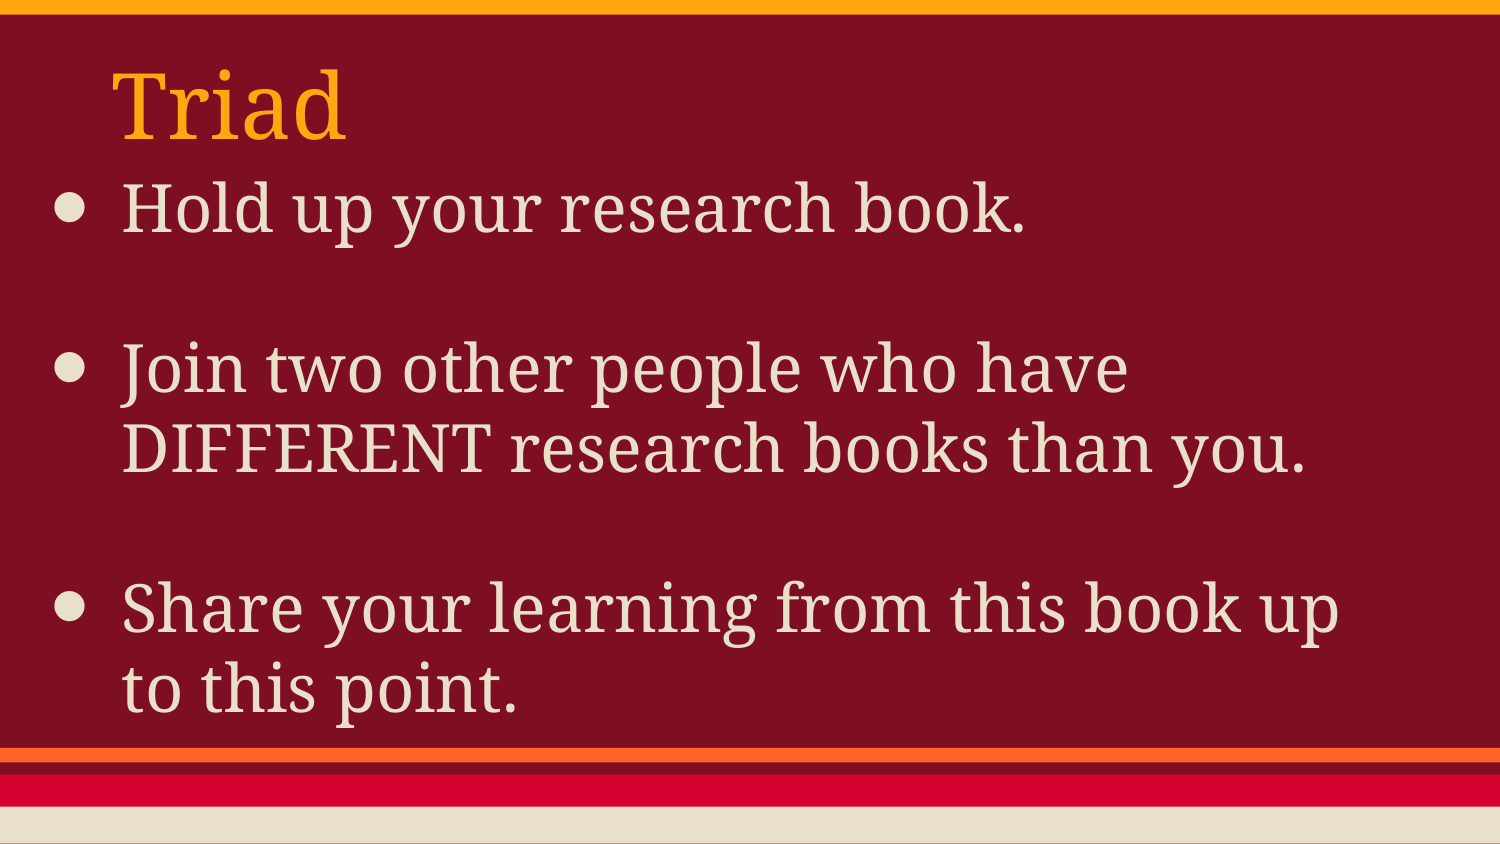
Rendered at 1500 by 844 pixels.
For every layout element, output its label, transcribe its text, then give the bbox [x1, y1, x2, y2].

title Triad [50, 32, 1401, 173]
list Hold up your research book. Join two other people who have DIFFERENT research books than you. Share your learning from this book up to this point. [31, 150, 1382, 709]
